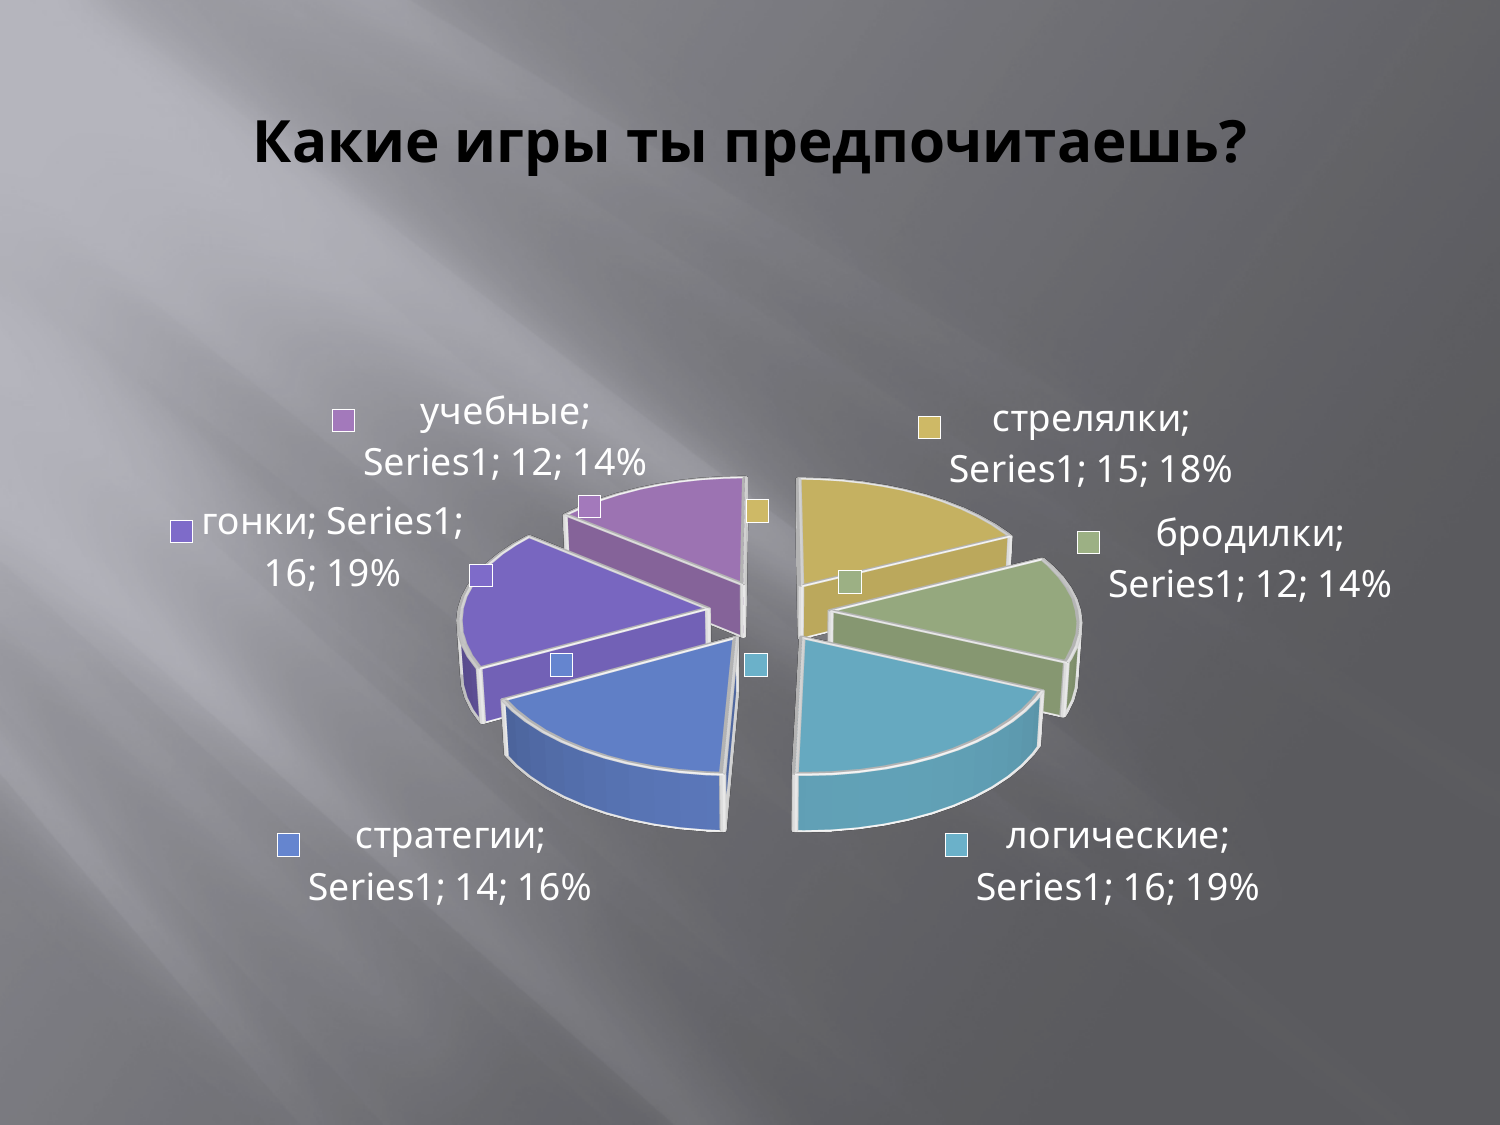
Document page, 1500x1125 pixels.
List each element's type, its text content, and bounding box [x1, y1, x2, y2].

title Какие игры ты предпочитаешь? [75, 45, 1425, 233]
chart [74, 262, 1426, 1036]
